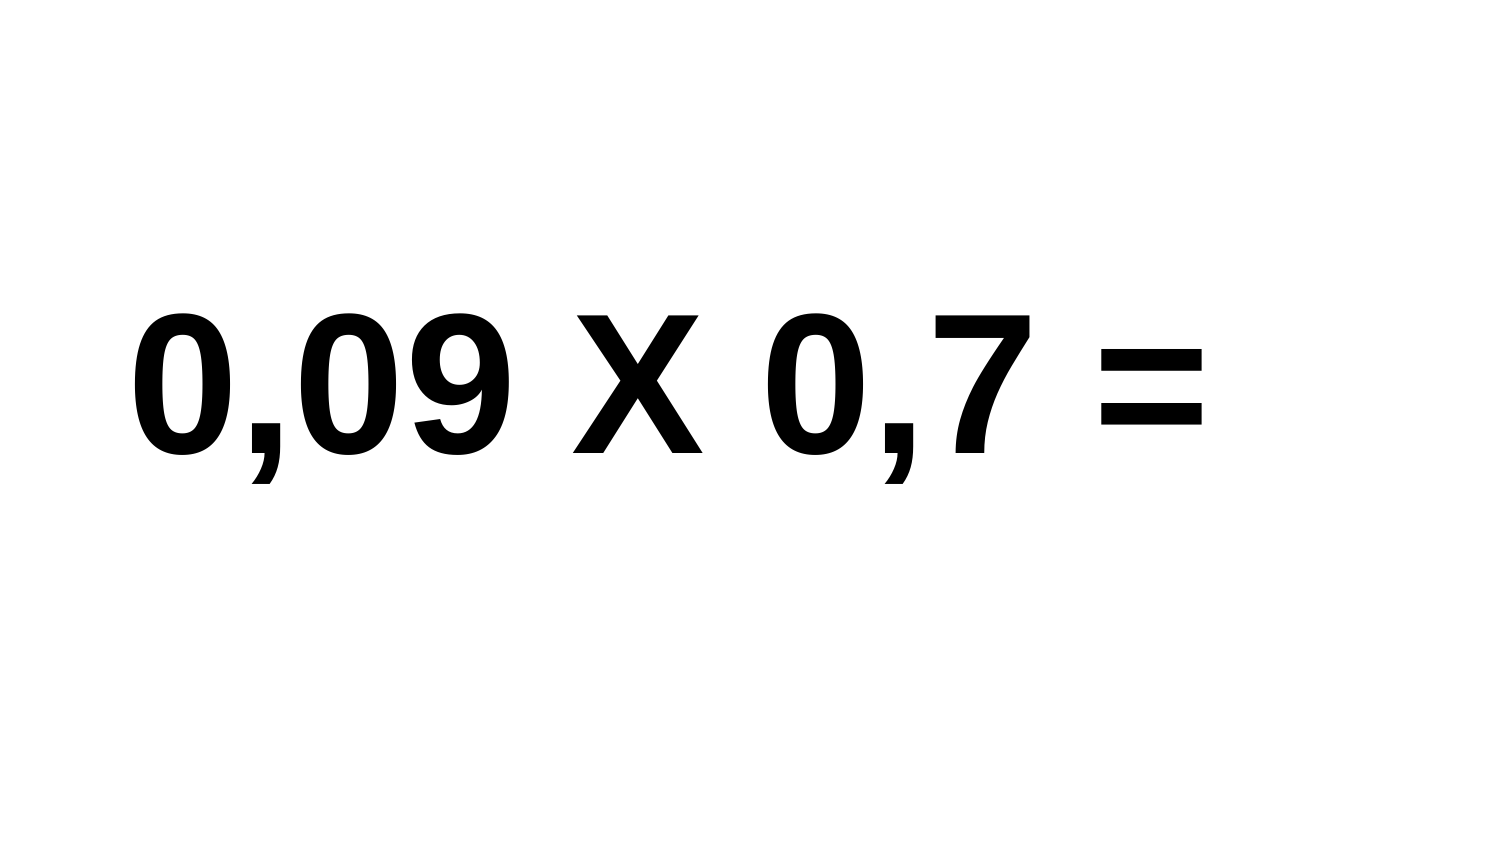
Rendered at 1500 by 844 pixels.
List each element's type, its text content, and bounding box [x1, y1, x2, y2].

text_box 0,09 X 0,7 = [112, 318, 1388, 509]
